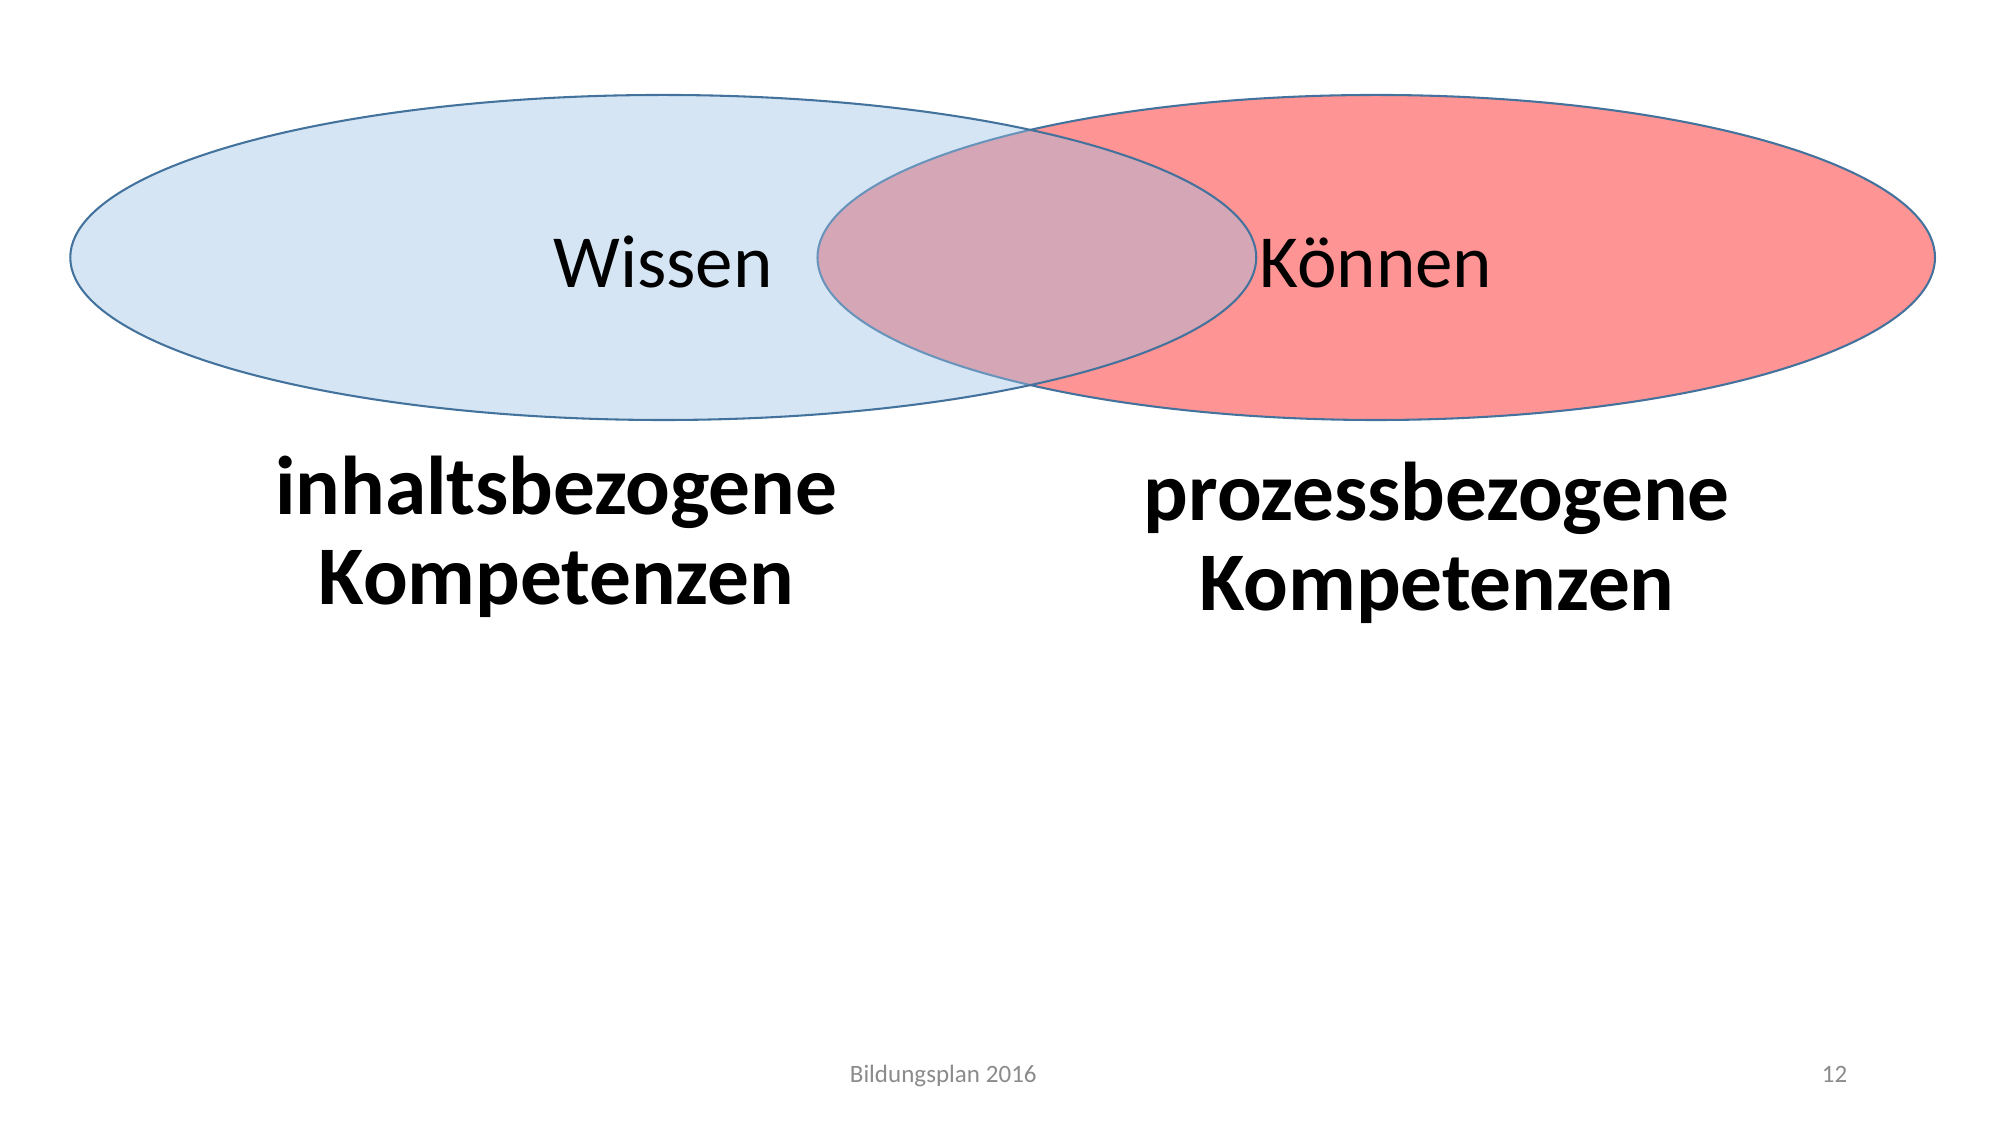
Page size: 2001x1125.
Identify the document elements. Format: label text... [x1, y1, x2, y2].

footer Bildungsplan 2016 [662, 1042, 1338, 1103]
list prozessbezogene Kompetenzen [1012, 500, 1863, 637]
list inhaltsbezogene Kompetenzen [133, 494, 980, 630]
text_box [70, 94, 1935, 420]
slide_number 12 [1412, 1042, 1863, 1103]
